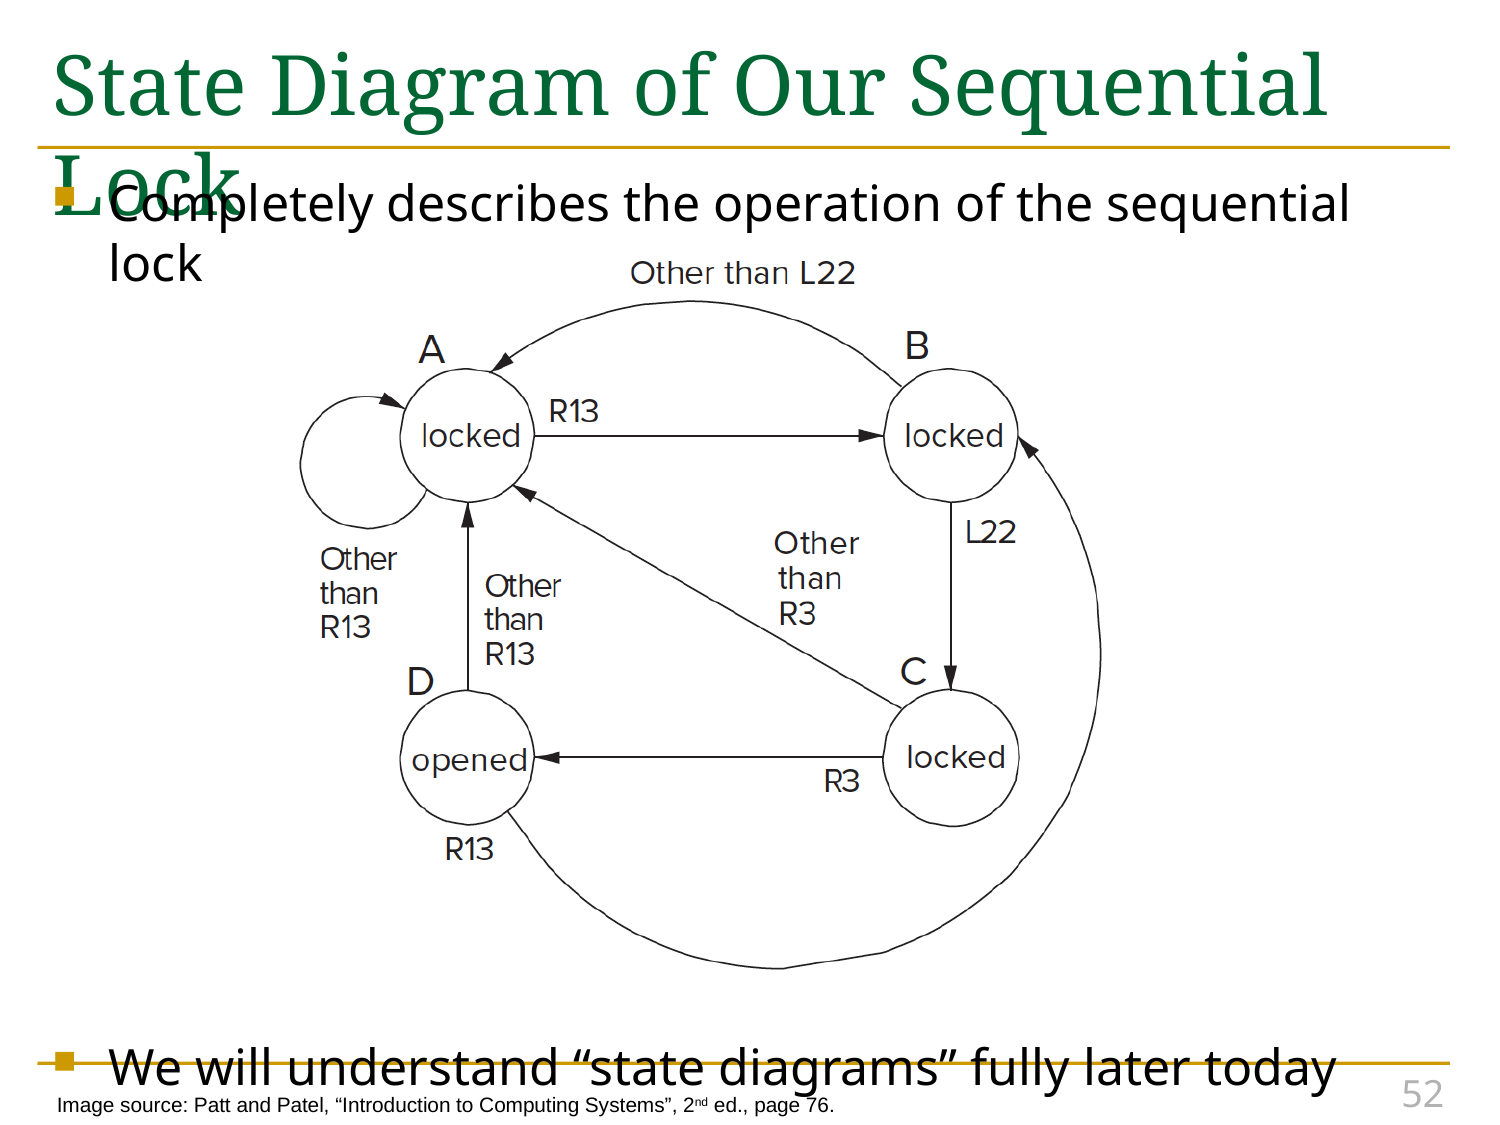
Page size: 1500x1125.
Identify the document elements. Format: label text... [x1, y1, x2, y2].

text_box Image source: Patt and Patel, “Introduction to Computing Systems”, 2nd ed., page 76. [42, 1084, 850, 1125]
title State Diagram of Our Sequential Lock [37, 24, 1450, 163]
list Completely describes the operation of the sequential lock We will understand “state diagrams” fully later today [37, 163, 1450, 1016]
slide_number 52 [1121, 1066, 1460, 1125]
picture [296, 242, 1123, 988]
